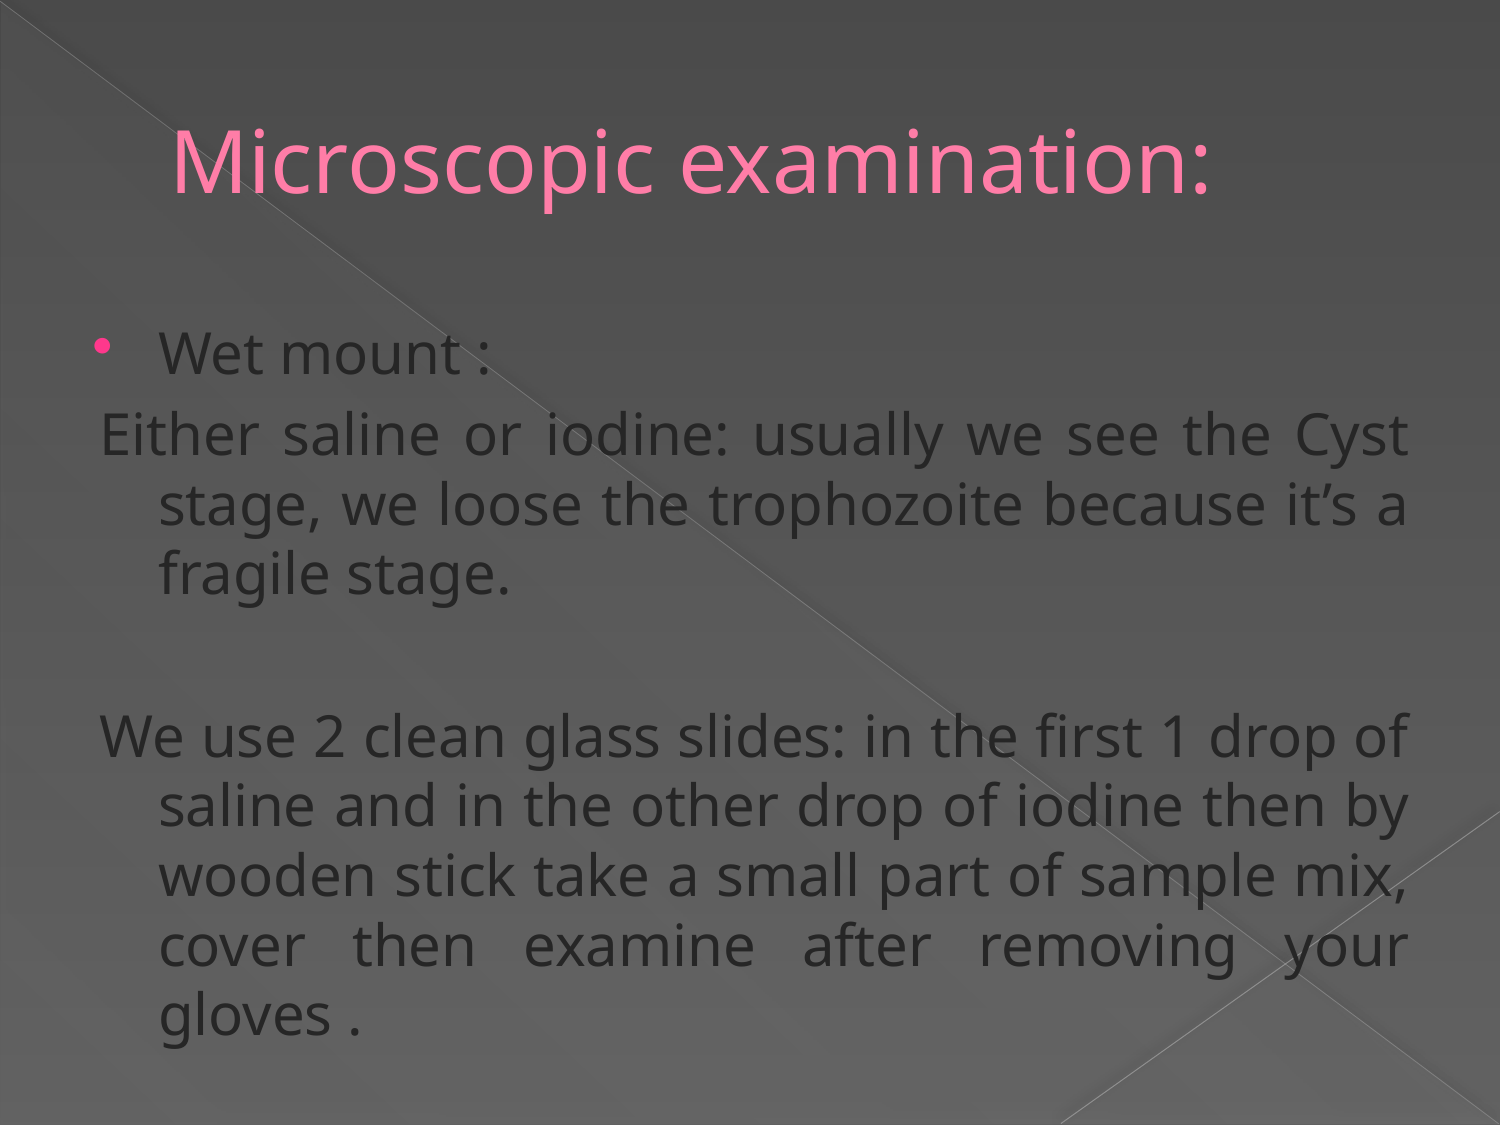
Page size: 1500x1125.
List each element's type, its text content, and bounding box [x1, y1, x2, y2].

list Wet mount : Either saline or iodine: usually we see the Cyst stage, we loose the trophozoite because it’s a fragile stage. We use 2 clean glass slides: in the first 1 drop of saline and in the other drop of iodine then by wooden stick take a small part of sample mix, cover then examine after removing your gloves . [75, 308, 1425, 1059]
title Microscopic examination: [75, 43, 1425, 274]
